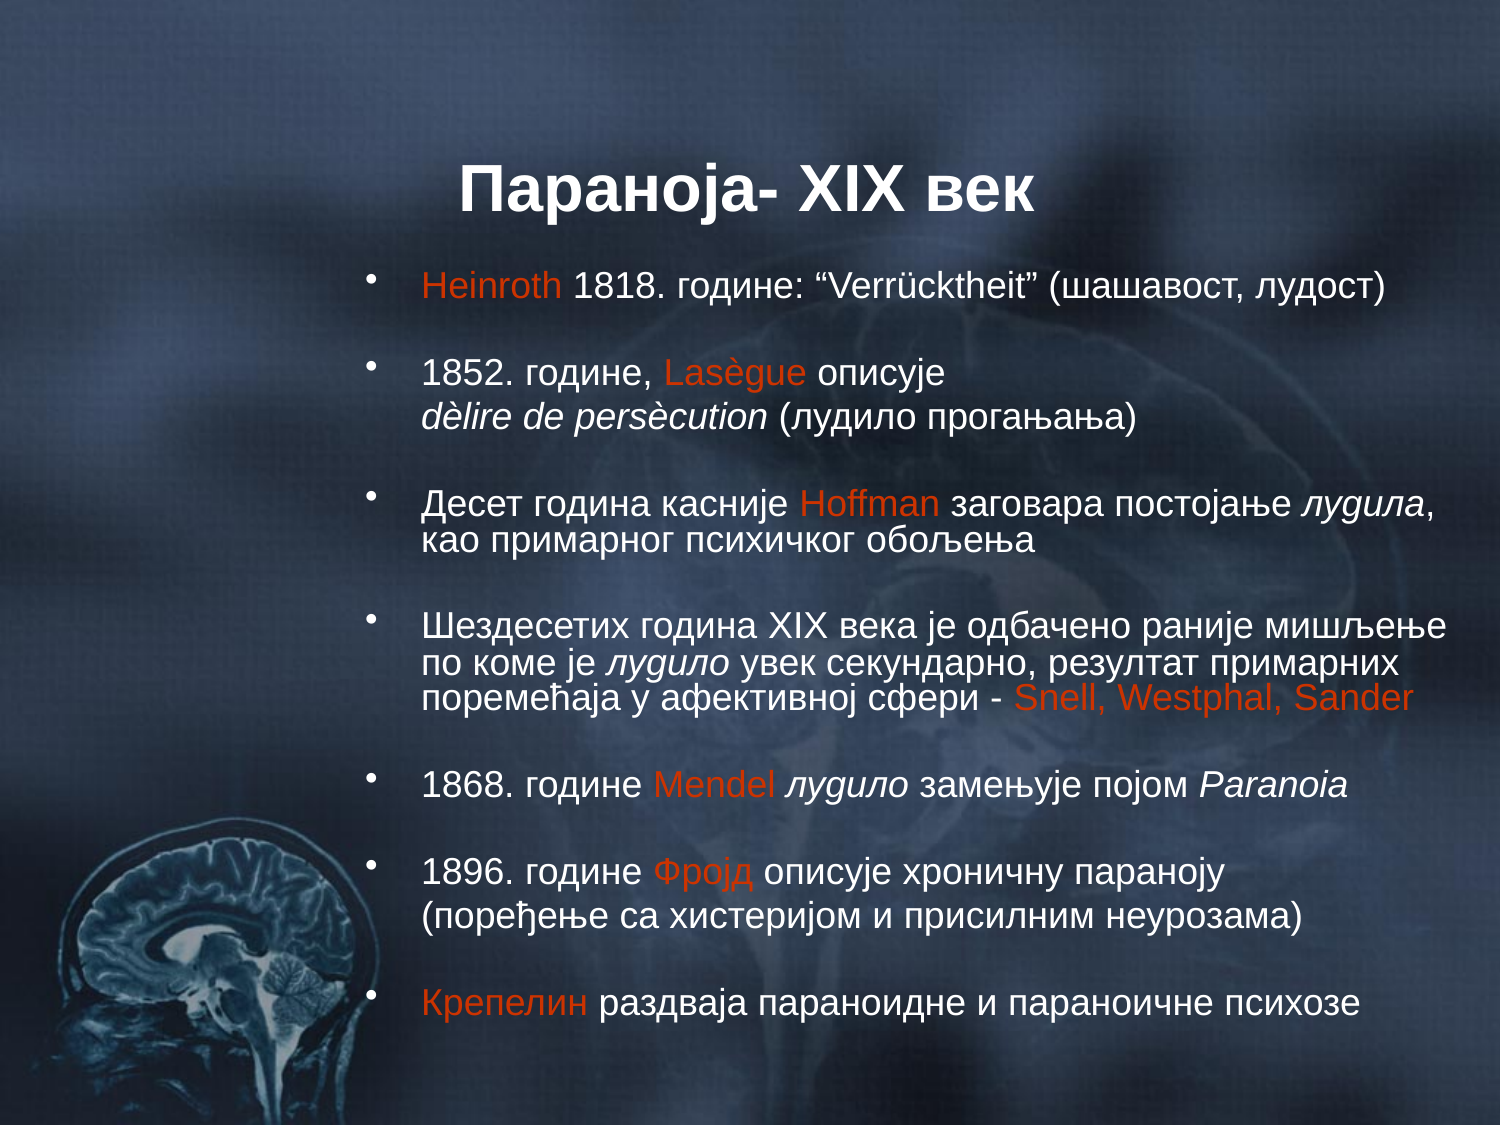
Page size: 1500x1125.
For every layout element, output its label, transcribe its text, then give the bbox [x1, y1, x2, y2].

picture [0, 0, 1500, 1125]
title Параноја- XIX век [443, 44, 1480, 233]
list Heinroth 1818. године: “Verrücktheit” (шашавост, лудост) 1852. године, Lasègue описује dèlire de persècution (лудило прогањања) Десет година касније Hoffman заговара постојање лудила, као примарног психичког обољења Шездесетих година XIX века је одбачено раније мишљење по коме је лудило увек секундарно, резултат примарних поремећаја у афективној сфери - Snell, Westphal, Sander 1868. године Mendel лудило замењује појом Paranoia 1896. године Фројд описује хроничну параноју (поређење са хистеријом и присилним неурозама) Крепелин раздваја параноидне и параноичне психозе [349, 262, 1480, 1006]
